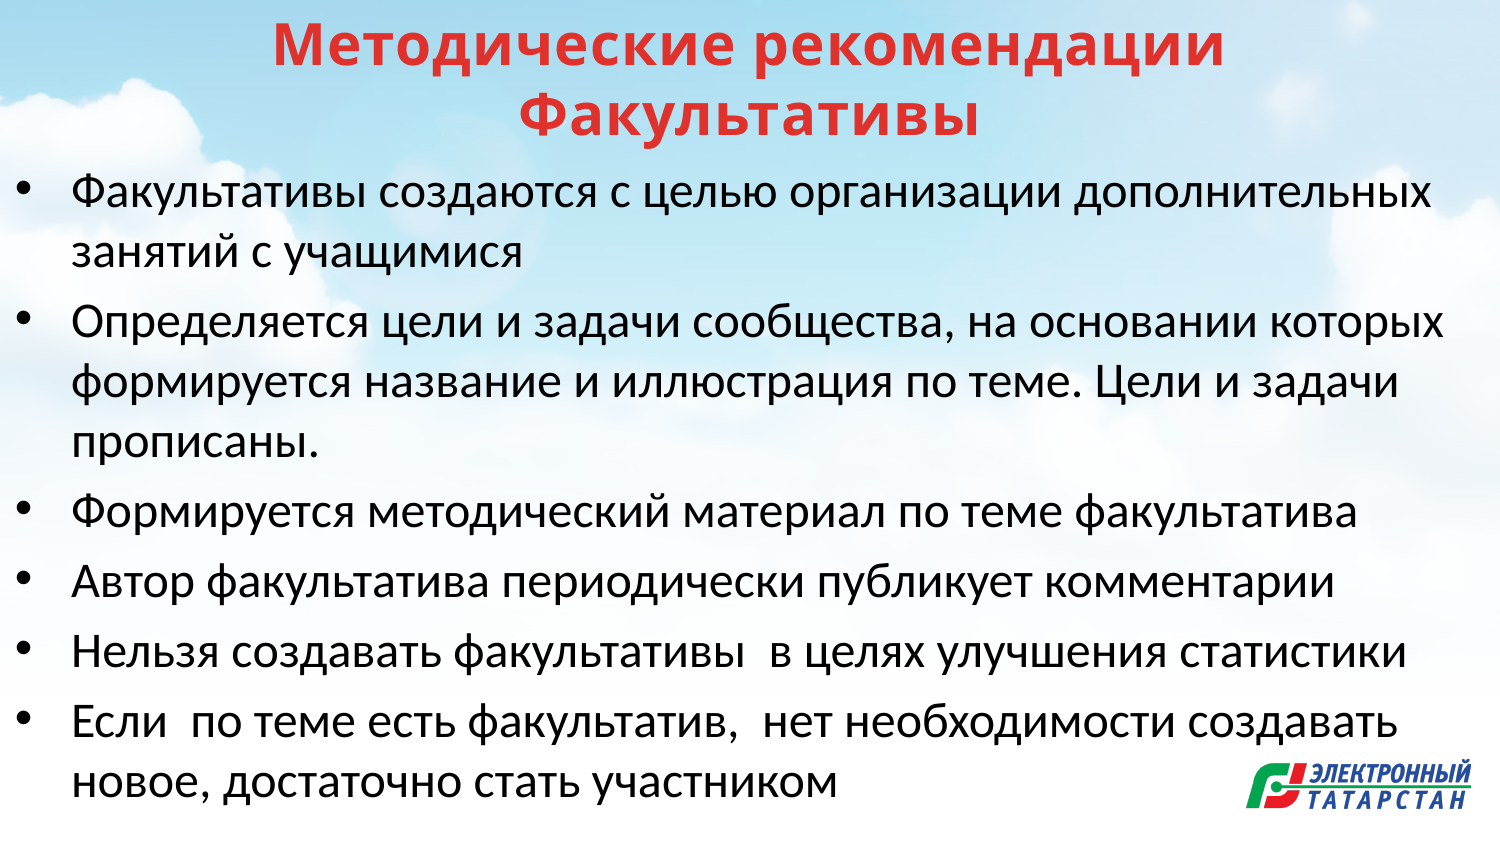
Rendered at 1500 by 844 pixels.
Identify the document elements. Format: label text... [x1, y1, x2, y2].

list Факультативы создаются с целью организации дополнительных занятий с учащимися Определяется цели и задачи сообщества, на основании которых формируется название и иллюстрация по теме. Цели и задачи прописаны. Формируется методический материал по теме факультатива Автор факультатива периодически публикует комментарии Нельзя создавать факультативы в целях улучшения статистики Если по теме есть факультатив, нет необходимости создавать новое, достаточно стать участником [0, 150, 1500, 754]
picture [1246, 759, 1471, 809]
title Методические рекомендации Факультативы [75, 0, 1425, 139]
